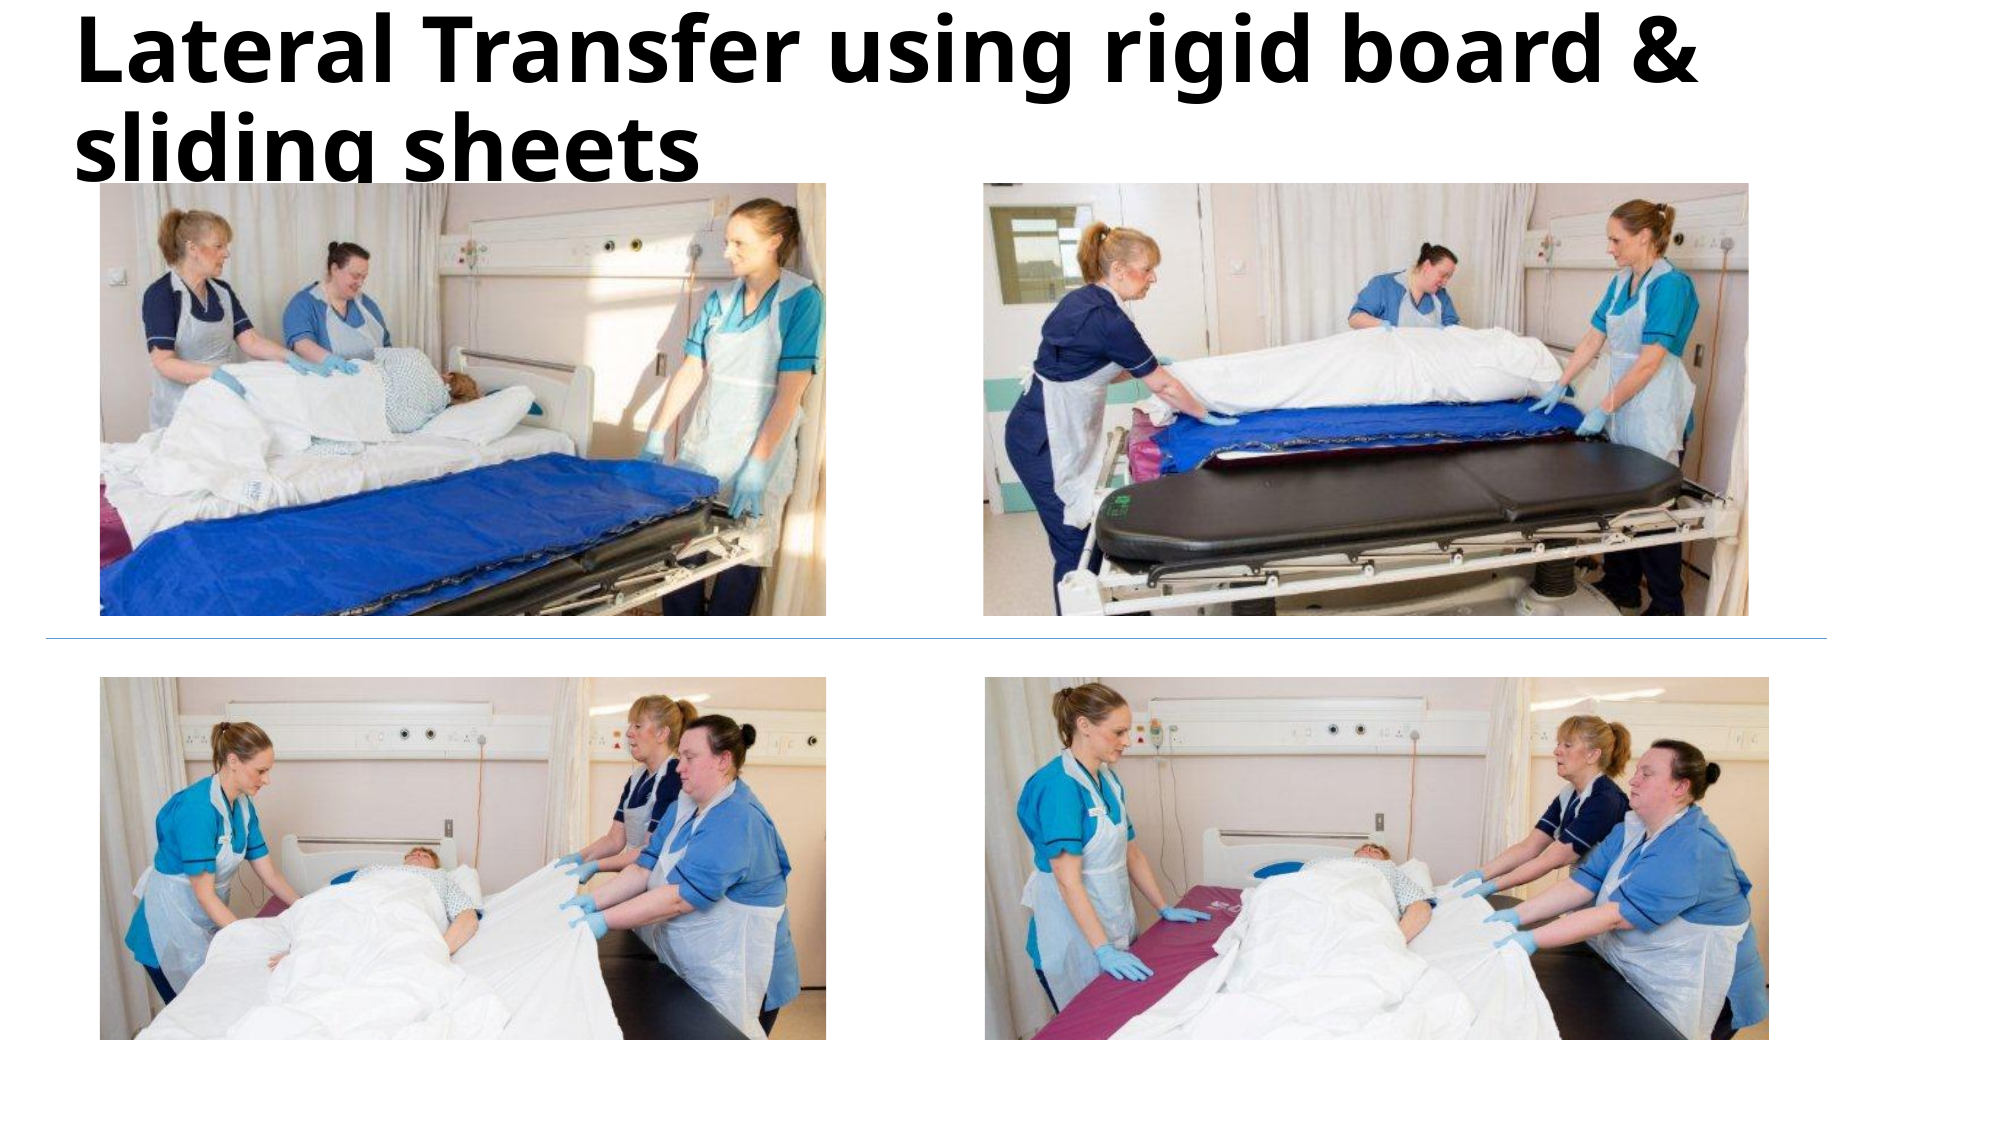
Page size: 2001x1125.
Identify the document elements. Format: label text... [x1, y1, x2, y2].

picture [983, 183, 1749, 616]
picture [99, 677, 827, 1040]
picture [99, 183, 827, 616]
picture [984, 677, 1769, 1040]
title Lateral Transfer using rigid board & sliding sheets [58, 26, 1968, 179]
